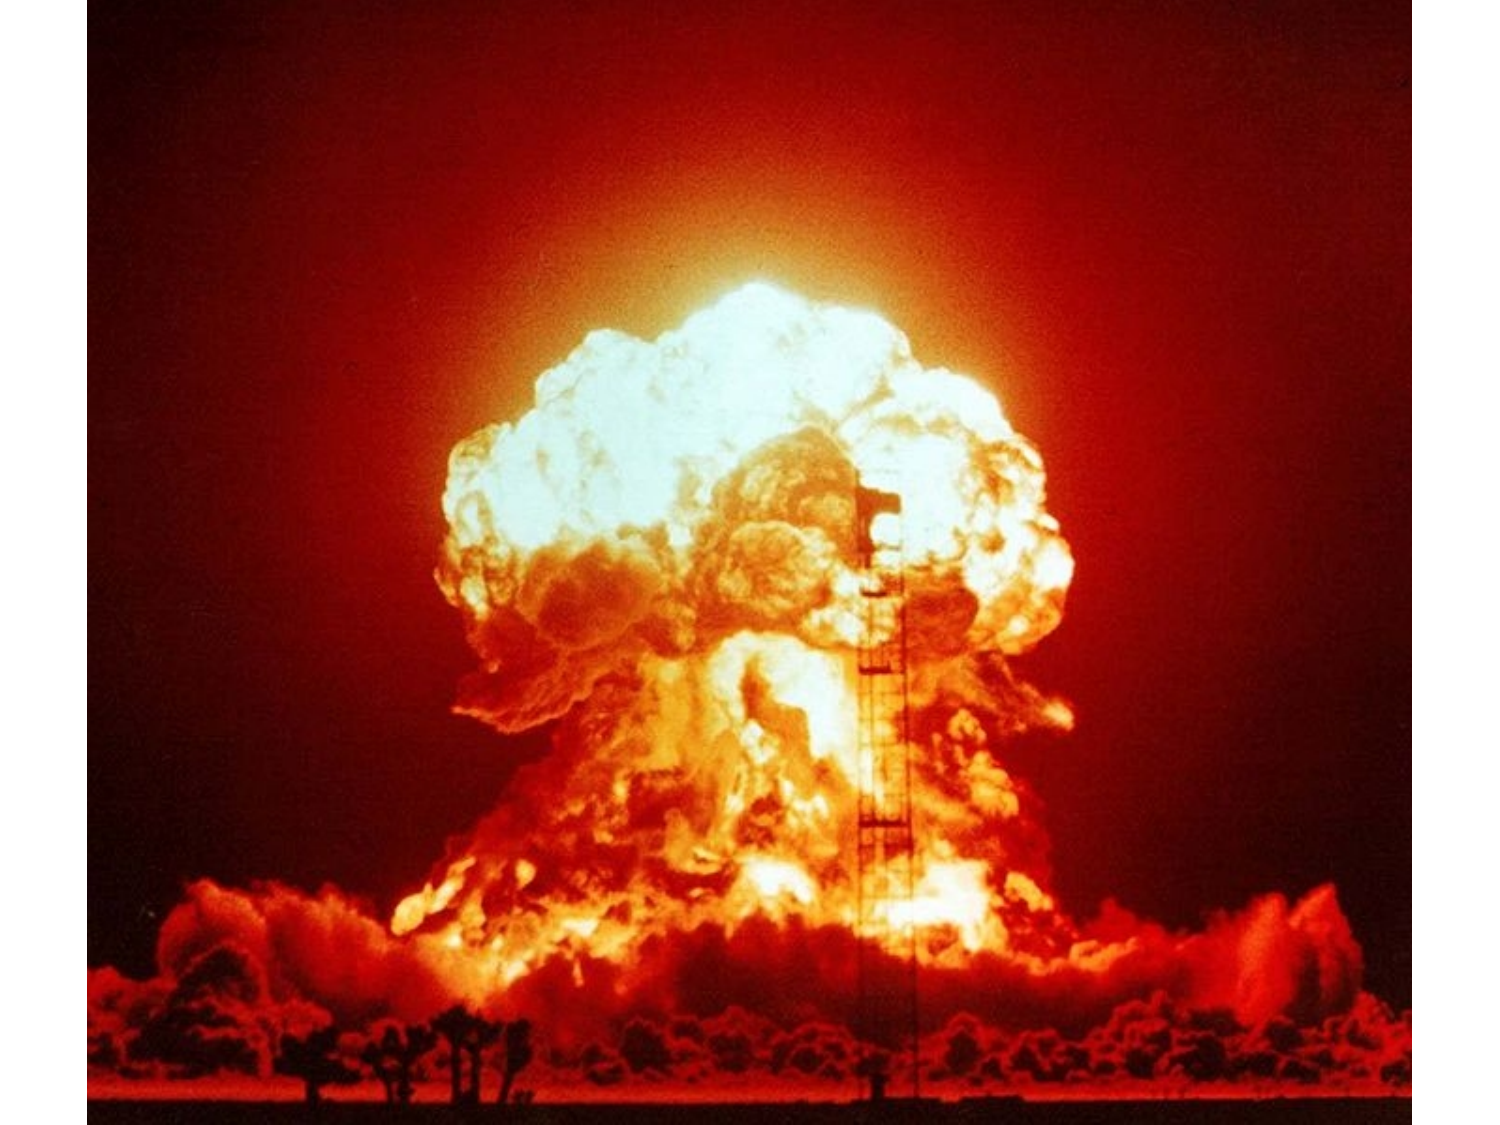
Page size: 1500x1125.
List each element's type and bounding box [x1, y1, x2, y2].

picture [87, 0, 1412, 1125]
